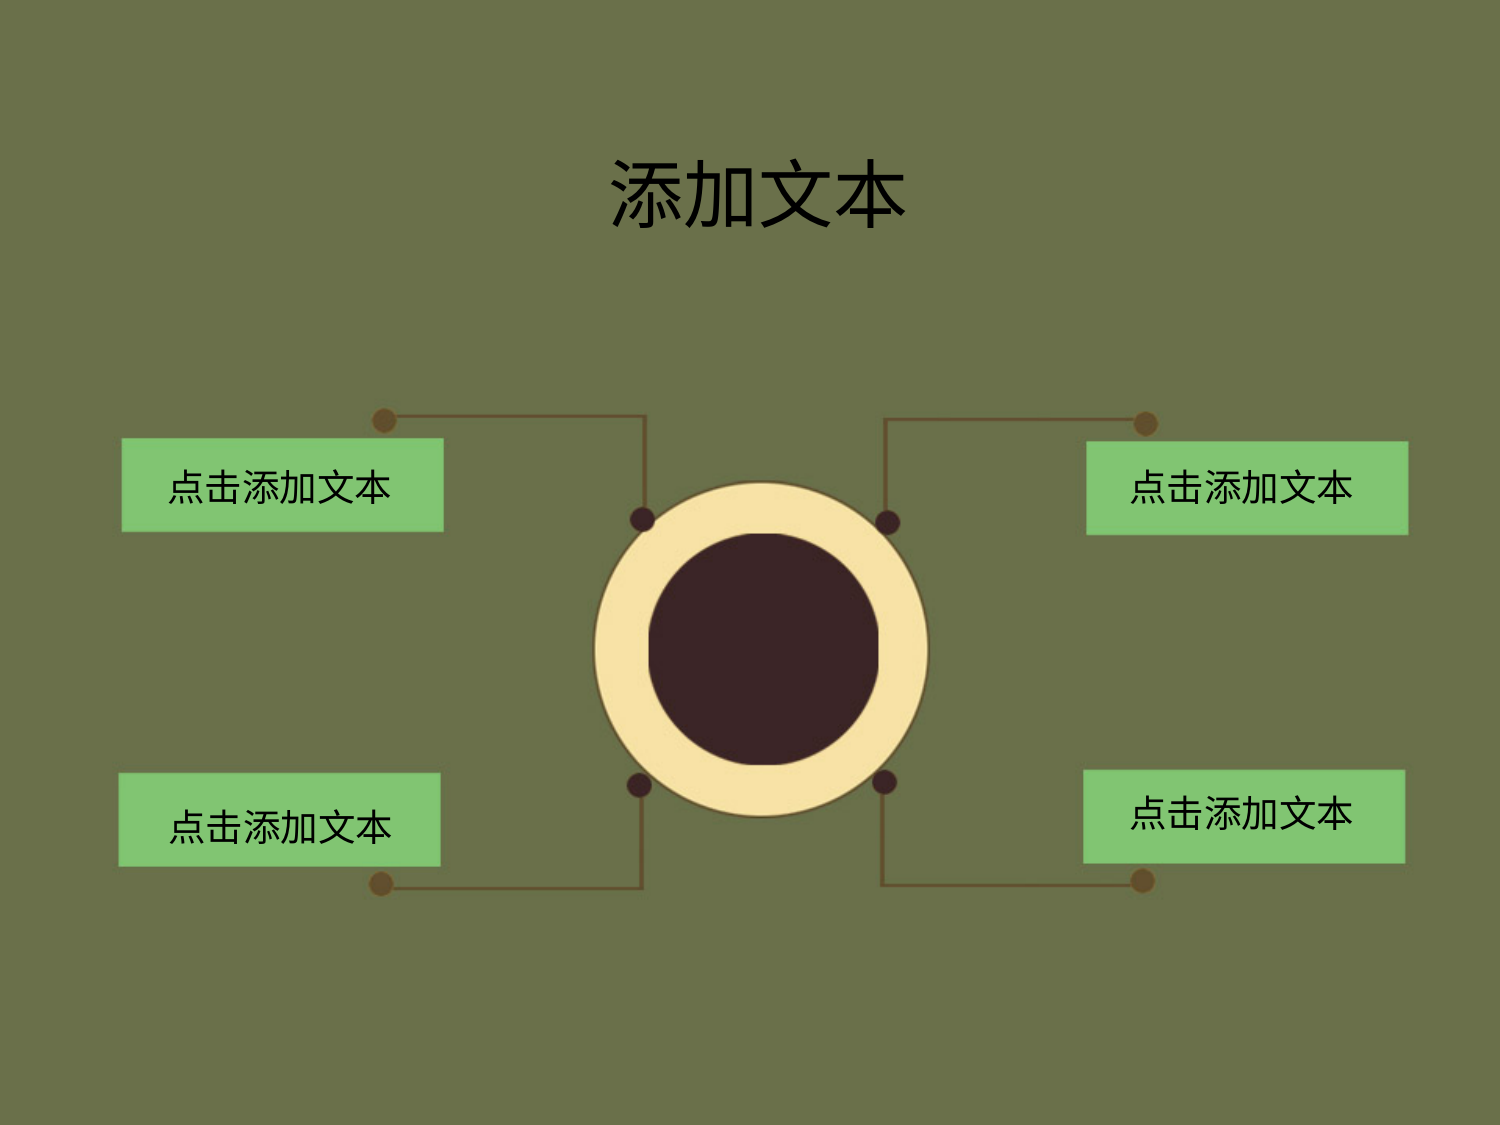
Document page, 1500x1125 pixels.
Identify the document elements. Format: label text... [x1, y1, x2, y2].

text_box 点击添加文本 [1114, 456, 1370, 517]
text_box 点击添加文本 [1114, 783, 1370, 843]
text_box 点击添加文本 [153, 796, 409, 857]
picture [0, 0, 1500, 1125]
text_box 点击添加文本 [152, 456, 446, 517]
text_box 添加文本 [594, 140, 924, 246]
